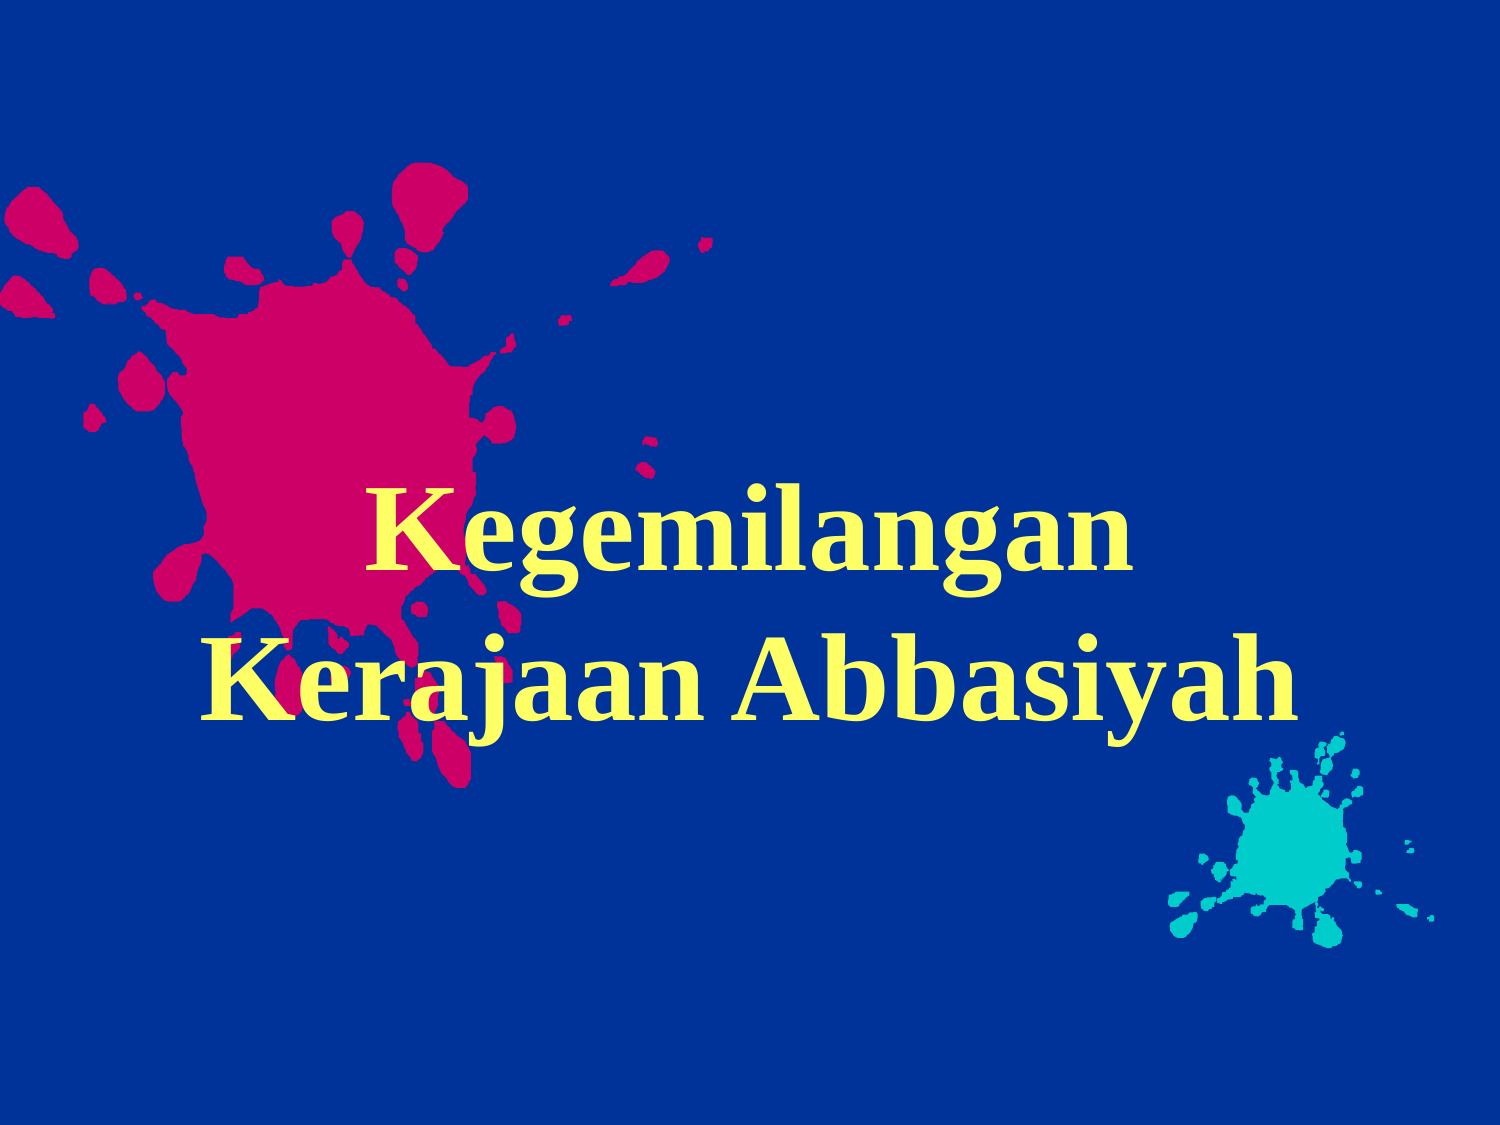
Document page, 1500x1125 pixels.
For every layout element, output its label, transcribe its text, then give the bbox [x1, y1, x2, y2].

title Kegemilangan Kerajaan Abbasiyah [112, 437, 1388, 679]
